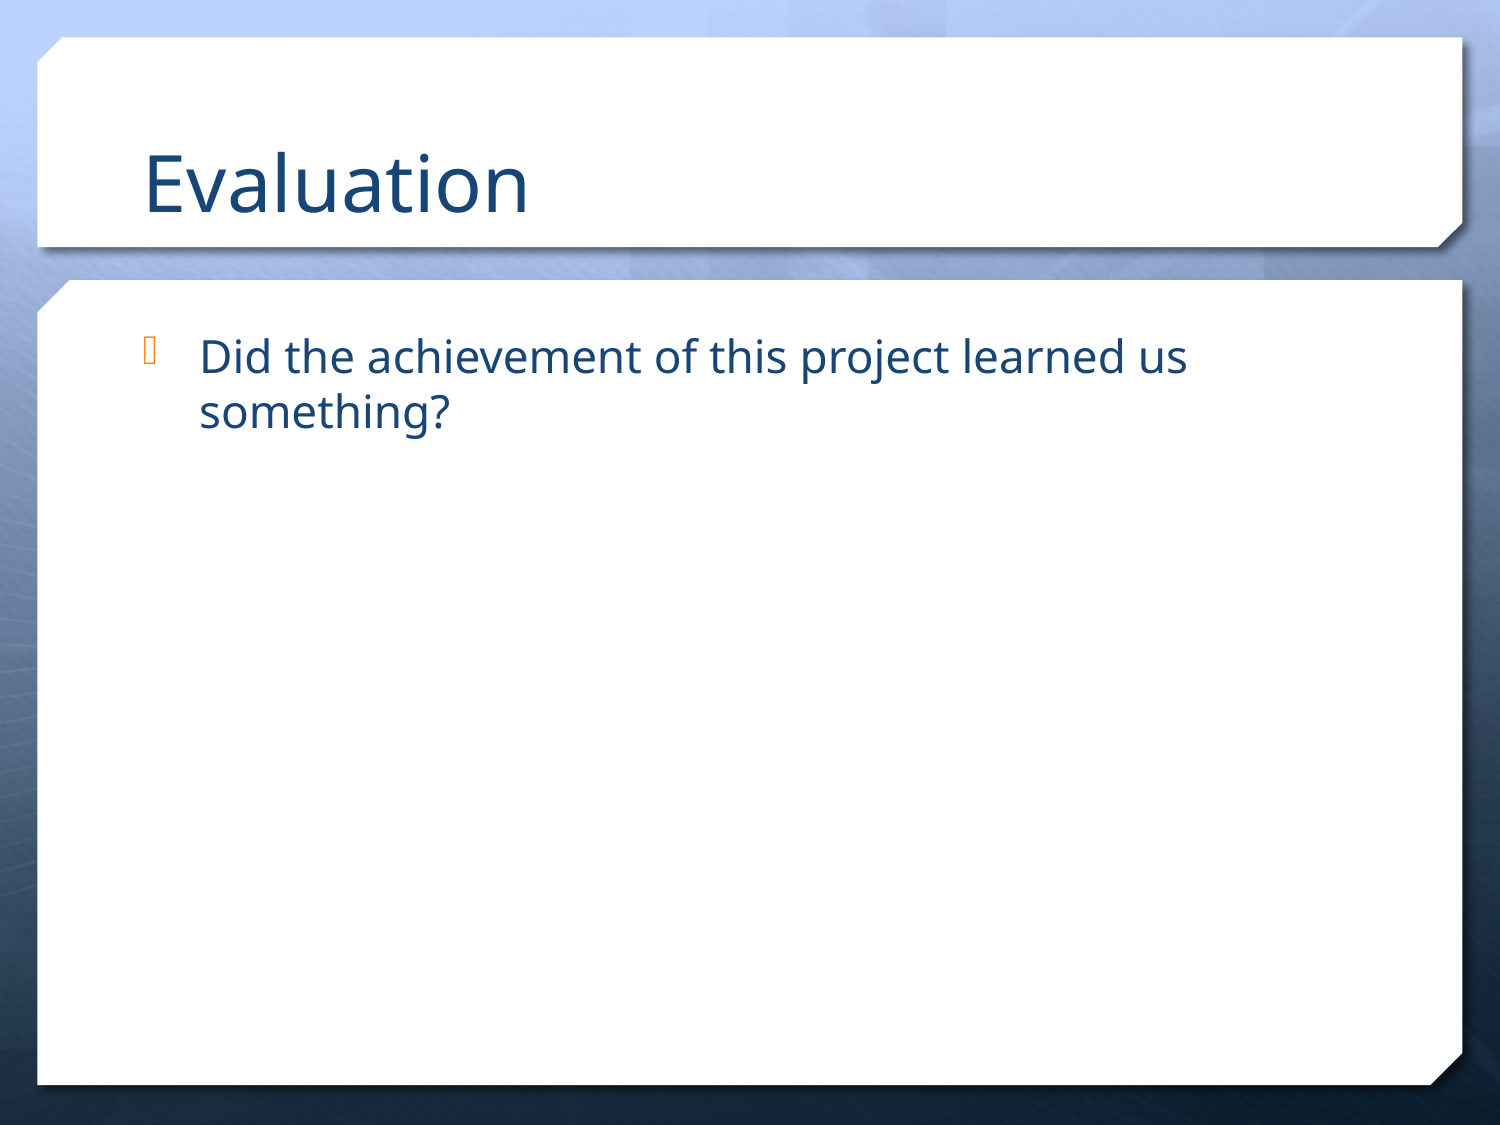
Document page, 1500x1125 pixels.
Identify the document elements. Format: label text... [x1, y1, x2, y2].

list Did the achievement of this project learned us something? [127, 319, 1372, 978]
title Evaluation [127, 48, 1372, 236]
